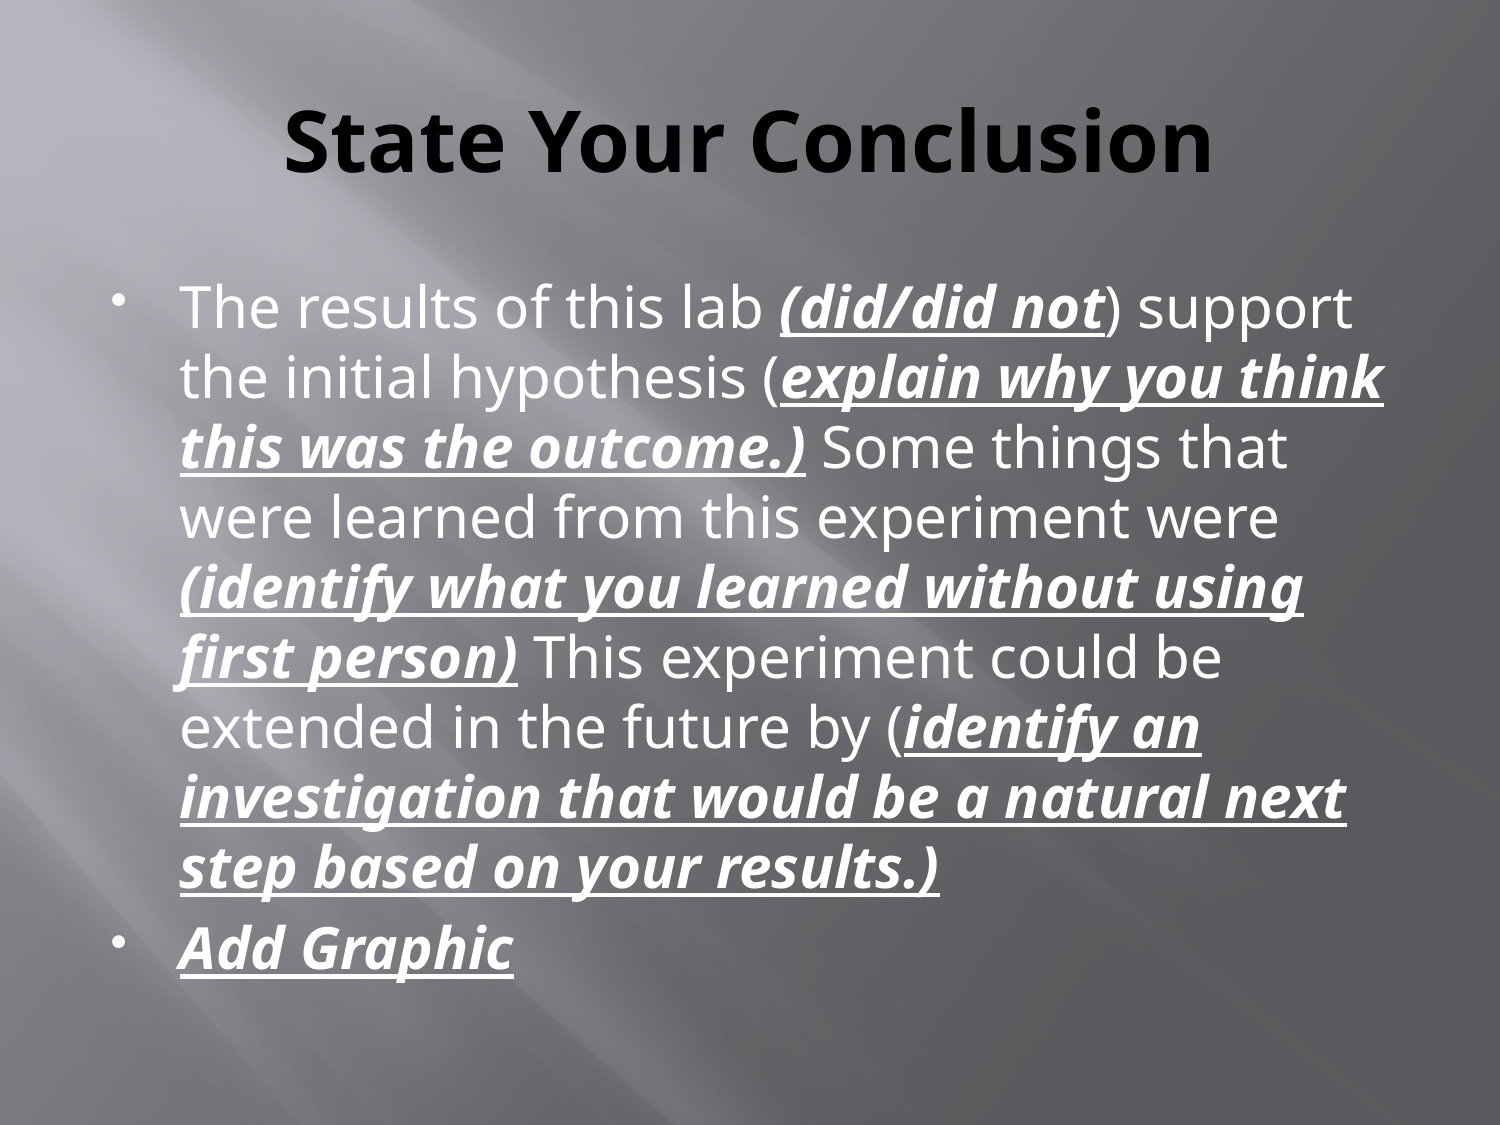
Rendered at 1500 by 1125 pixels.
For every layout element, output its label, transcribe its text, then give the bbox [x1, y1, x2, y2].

title State Your Conclusion [75, 45, 1425, 233]
list The results of this lab (did/did not) support the initial hypothesis (explain why you think this was the outcome.) Some things that were learned from this experiment were (identify what you learned without using first person) This experiment could be extended in the future by (identify an investigation that would be a natural next step based on your results.) Add Graphic [75, 262, 1425, 1035]
